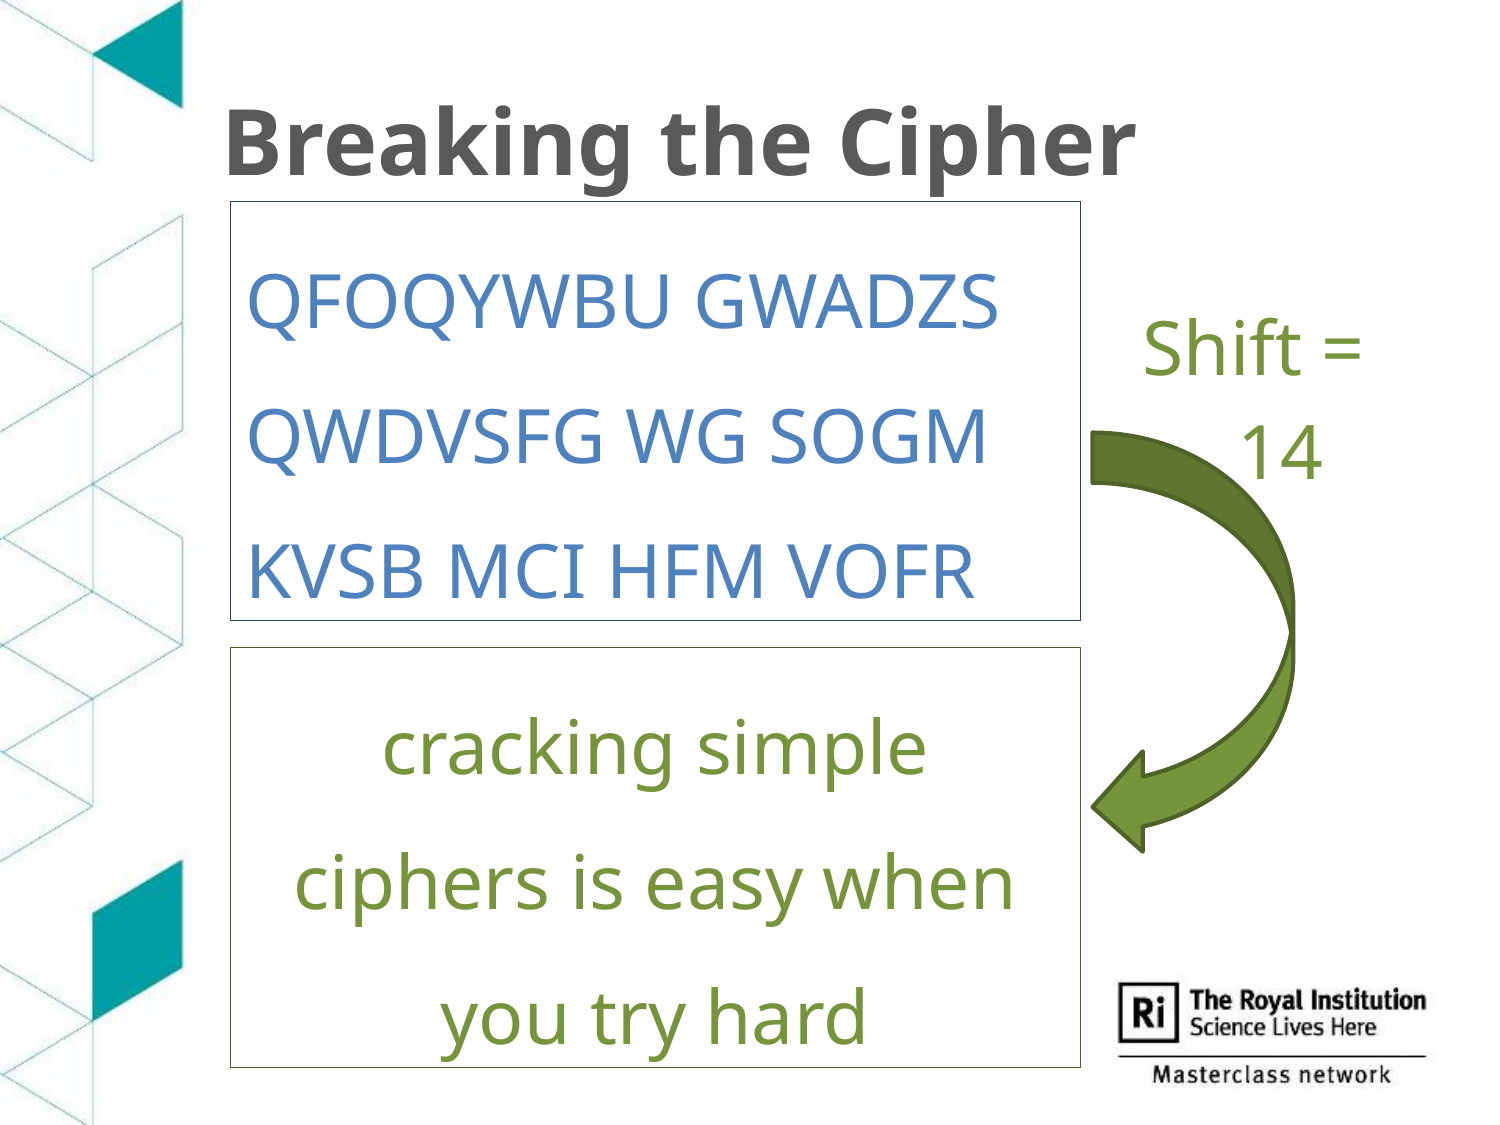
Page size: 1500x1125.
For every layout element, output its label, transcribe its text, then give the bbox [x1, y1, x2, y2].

text_box [1090, 430, 1296, 854]
picture [0, 0, 215, 1125]
title Breaking the Cipher [206, 45, 1306, 233]
text_box Shift = [1128, 248, 1424, 399]
picture [1112, 975, 1436, 1102]
text_box QFOQYWBU GWADZS QWDVSFG WG SOGM KVSB MCI HFM VOFR [230, 233, 1081, 621]
text_box 14 [1222, 351, 1353, 502]
text_box cracking simple ciphers is easy when you try hard [230, 647, 1081, 1068]
